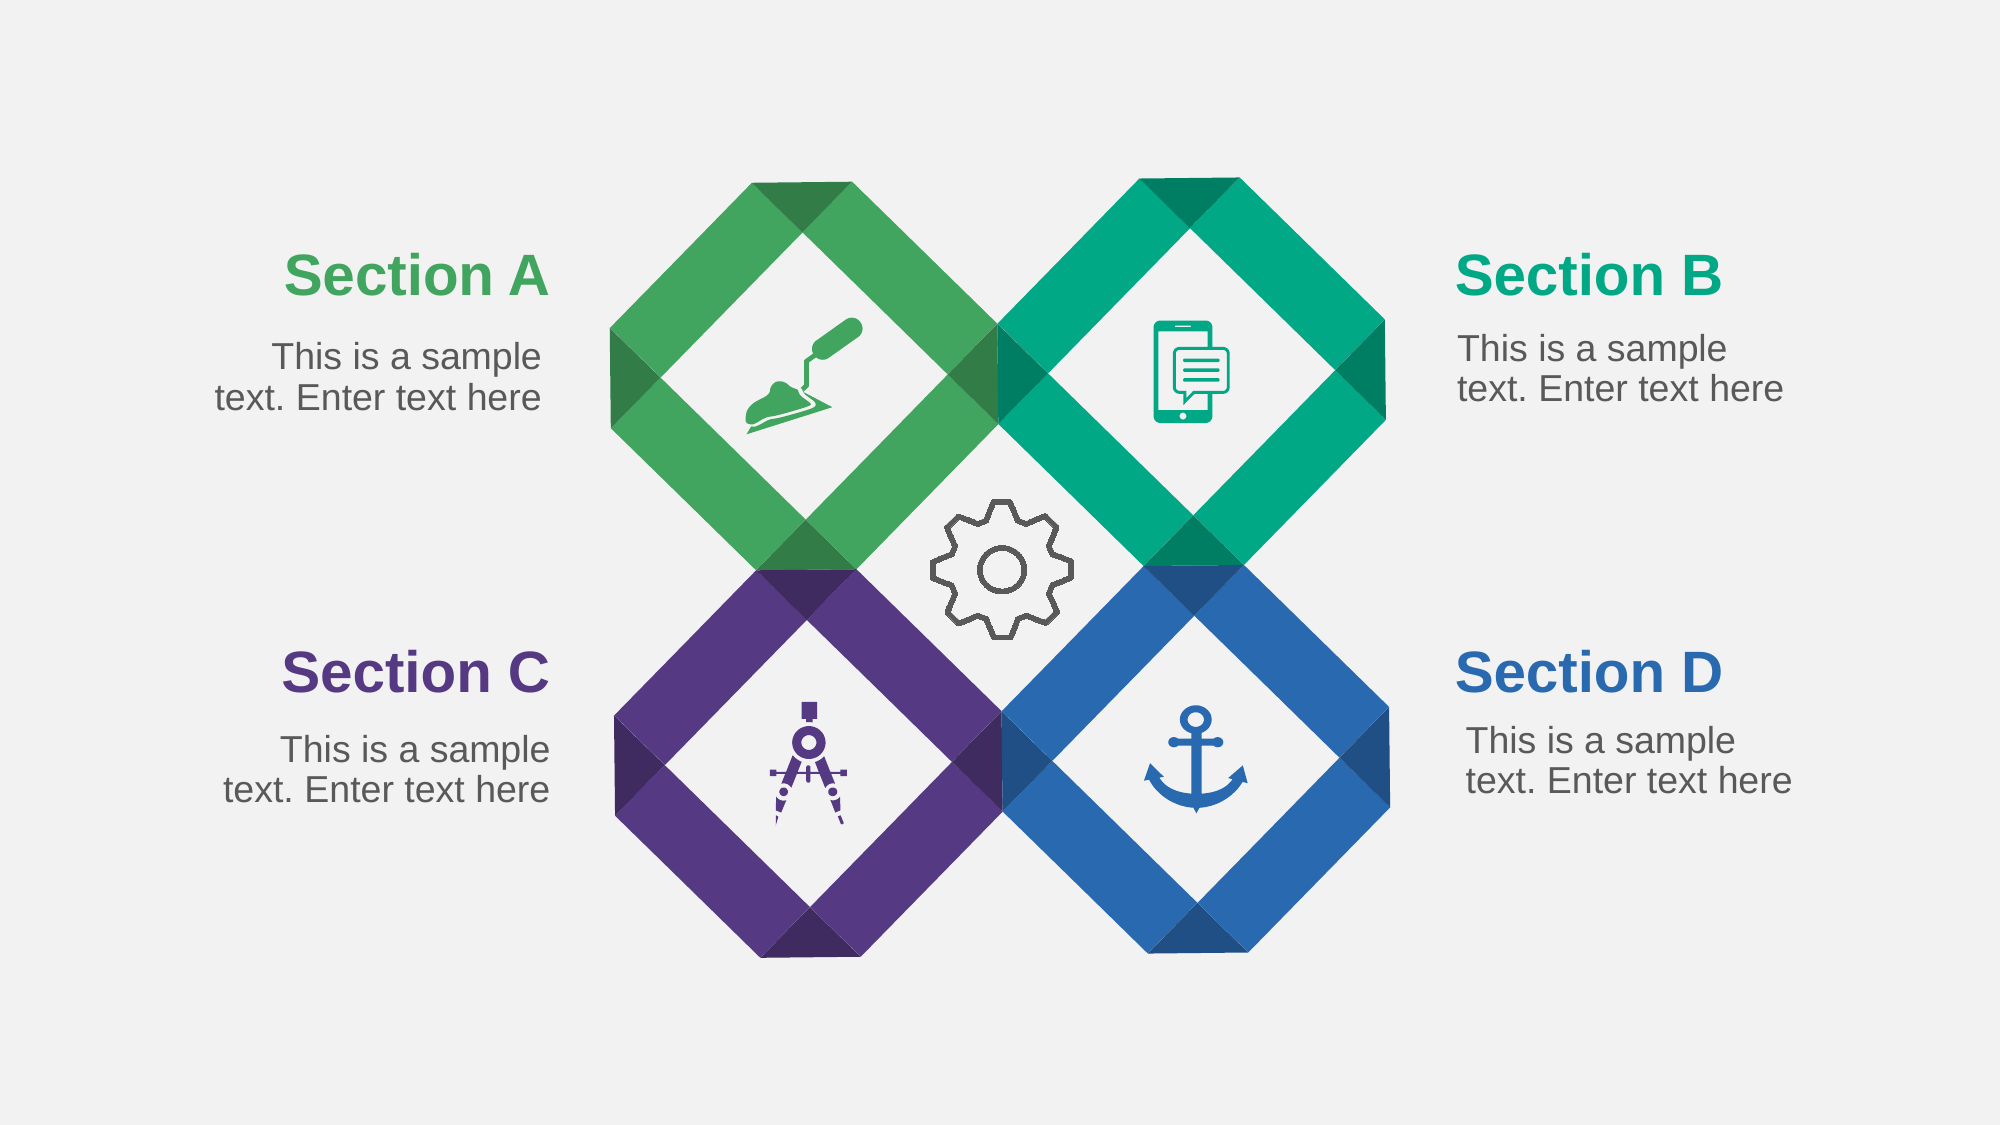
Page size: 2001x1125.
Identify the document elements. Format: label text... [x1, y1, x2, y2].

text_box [1019, 199, 1365, 545]
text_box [745, 317, 863, 435]
text_box Section A [249, 230, 565, 315]
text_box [930, 499, 1074, 640]
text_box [178, 720, 562, 821]
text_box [1427, 319, 1811, 420]
text_box Section B [1439, 230, 1756, 315]
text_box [769, 701, 847, 826]
text_box Section D [1439, 626, 1756, 711]
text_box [635, 590, 981, 936]
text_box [170, 328, 554, 429]
text_box Section C [249, 626, 565, 712]
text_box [1023, 586, 1369, 932]
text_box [631, 203, 977, 549]
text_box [1435, 711, 1819, 812]
